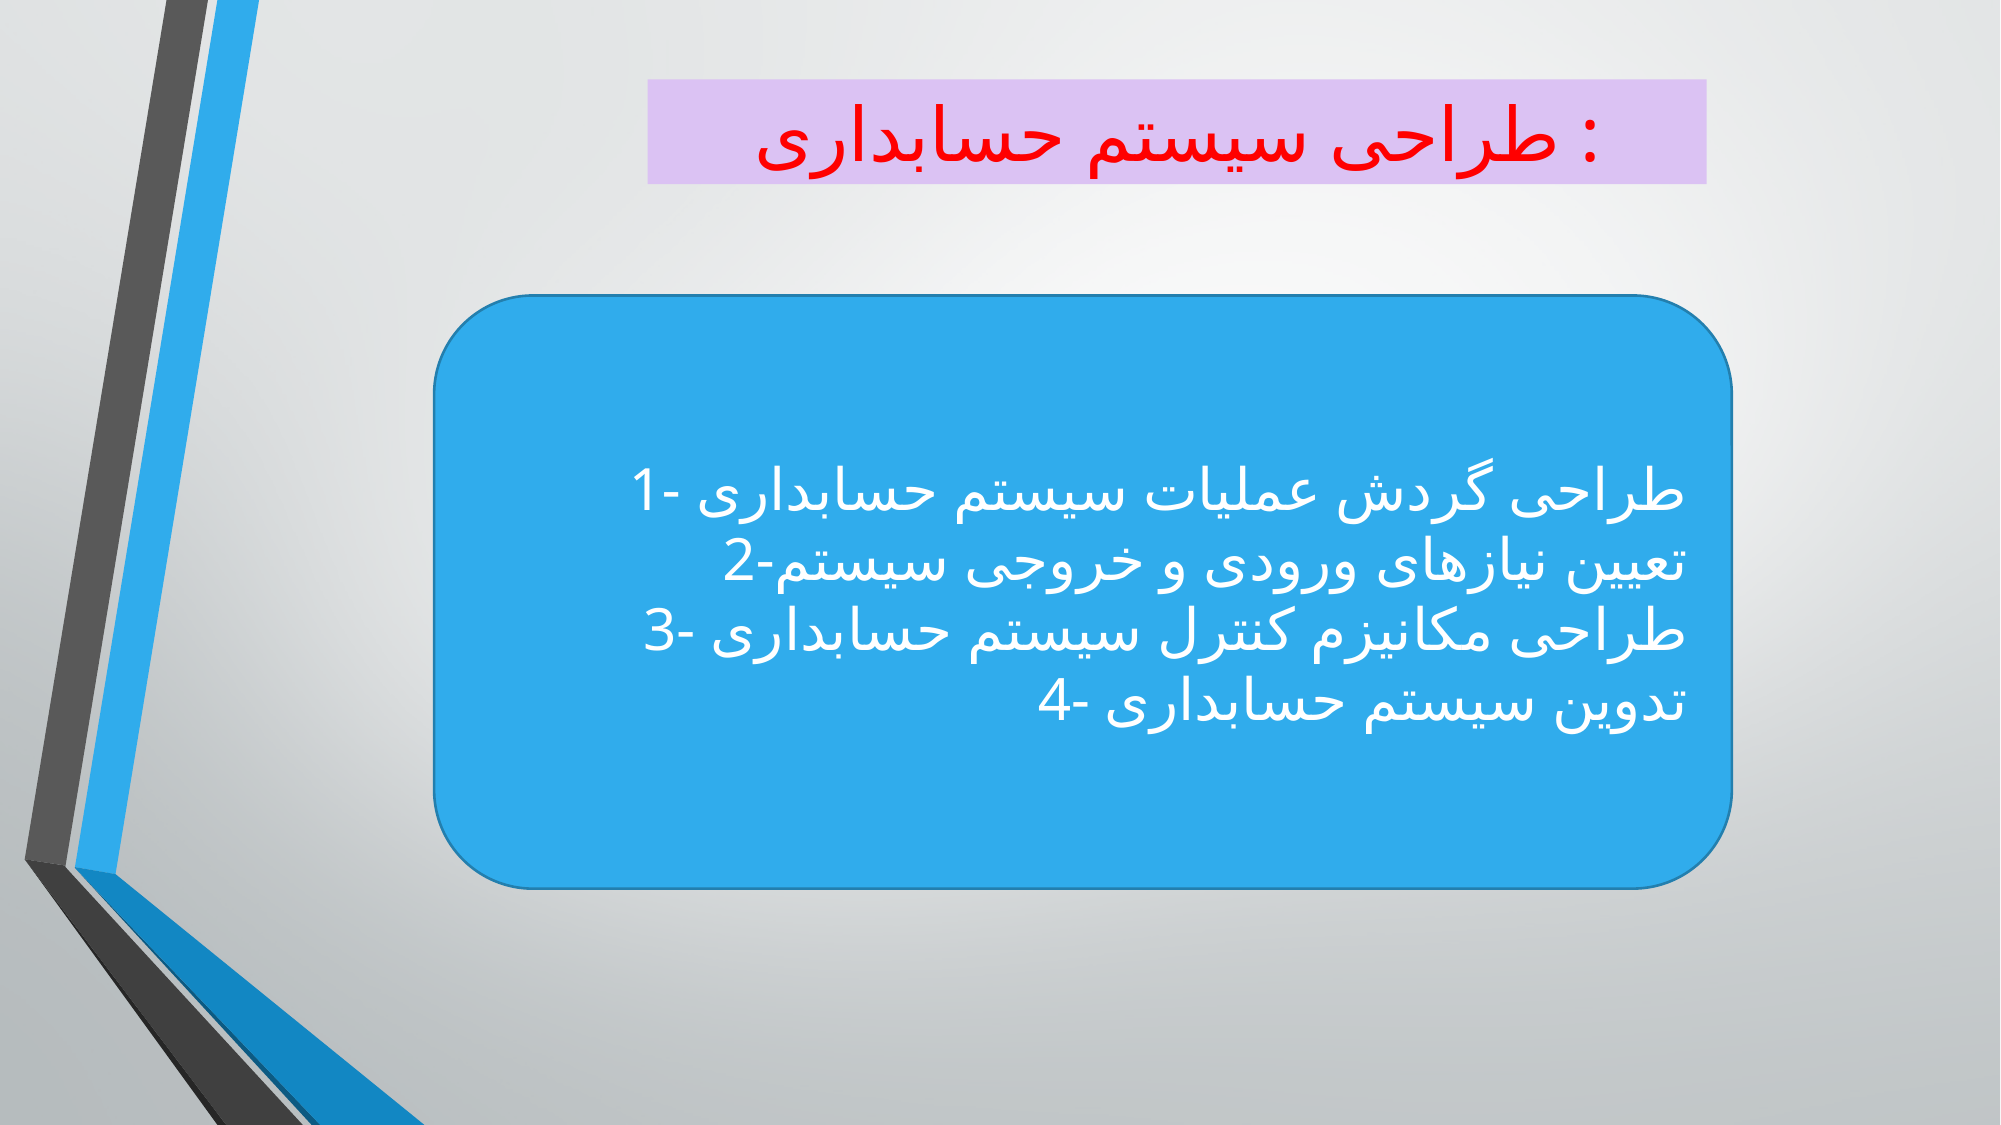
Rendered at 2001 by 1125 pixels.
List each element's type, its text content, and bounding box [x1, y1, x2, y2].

text_box طراحی سیستم حسابداری : [647, 79, 1707, 185]
text_box 1- طراحی گردش عملیات سیستم حسابداری 2-تعیین نیازهای ورودی و خروجی سیستم 3- طراحی مکانیزم کنترل سیستم حسابداری 4- تدوین سیستم حسابداری [432, 294, 1734, 890]
